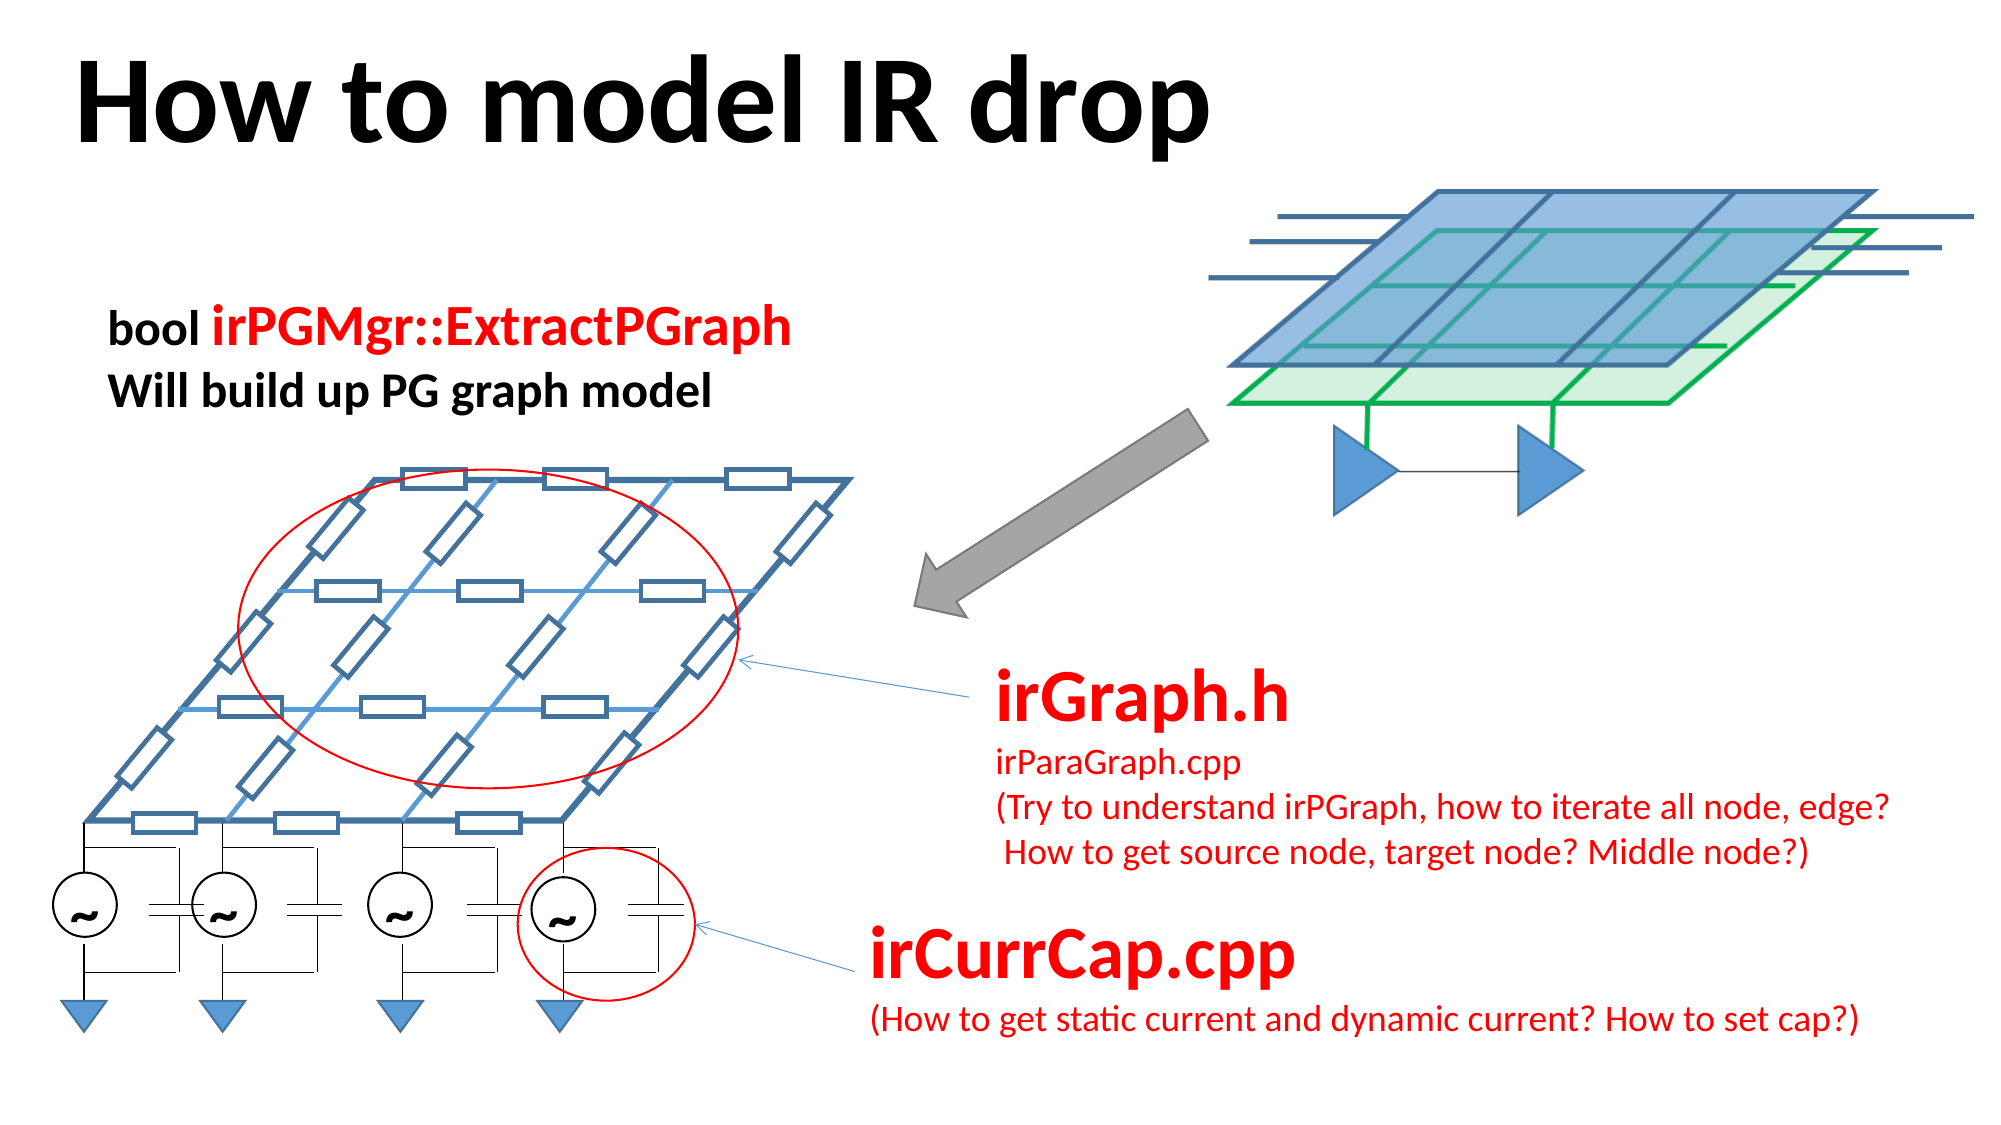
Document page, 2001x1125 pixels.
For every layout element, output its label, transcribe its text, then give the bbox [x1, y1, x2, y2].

text_box How to model IR drop [59, 10, 1228, 175]
text_box [543, 469, 608, 479]
text_box [457, 821, 522, 834]
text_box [694, 924, 849, 973]
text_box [226, 479, 402, 709]
text_box [774, 501, 833, 566]
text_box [402, 479, 673, 591]
text_box bool irPGMgr::ExtractPGraph Will build up PG graph model [92, 280, 822, 425]
text_box [59, 999, 109, 1034]
text_box [86, 712, 227, 822]
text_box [52, 868, 117, 954]
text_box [226, 710, 402, 821]
text_box [375, 999, 425, 1034]
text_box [738, 659, 970, 698]
text_box [214, 646, 226, 670]
text_box [673, 592, 740, 738]
text_box [398, 468, 578, 479]
text_box [540, 856, 563, 872]
text_box irCurrCap.cpp (How to get static current and dynamic current? How to set cap?) [854, 896, 1876, 1047]
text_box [368, 868, 432, 954]
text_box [192, 868, 256, 954]
text_box [564, 848, 696, 1002]
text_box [531, 872, 596, 959]
text_box [218, 696, 226, 709]
text_box [218, 710, 226, 717]
text_box [535, 999, 585, 1034]
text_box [402, 592, 673, 821]
text_box [182, 664, 226, 707]
text_box [115, 726, 174, 790]
text_box irGraph.h irParaGraph.cpp (Try to understand irPGraph, how to iterate all node, edge? How to get source node, target node? Middle node?) [980, 639, 1907, 880]
text_box [734, 593, 755, 612]
text_box [274, 821, 339, 834]
picture [1206, 189, 1975, 517]
text_box [726, 469, 791, 490]
text_box [672, 478, 851, 589]
text_box [673, 520, 733, 591]
text_box [198, 999, 248, 1034]
text_box [132, 813, 197, 834]
text_box [913, 407, 1206, 619]
text_box [516, 882, 563, 993]
text_box [401, 469, 454, 478]
